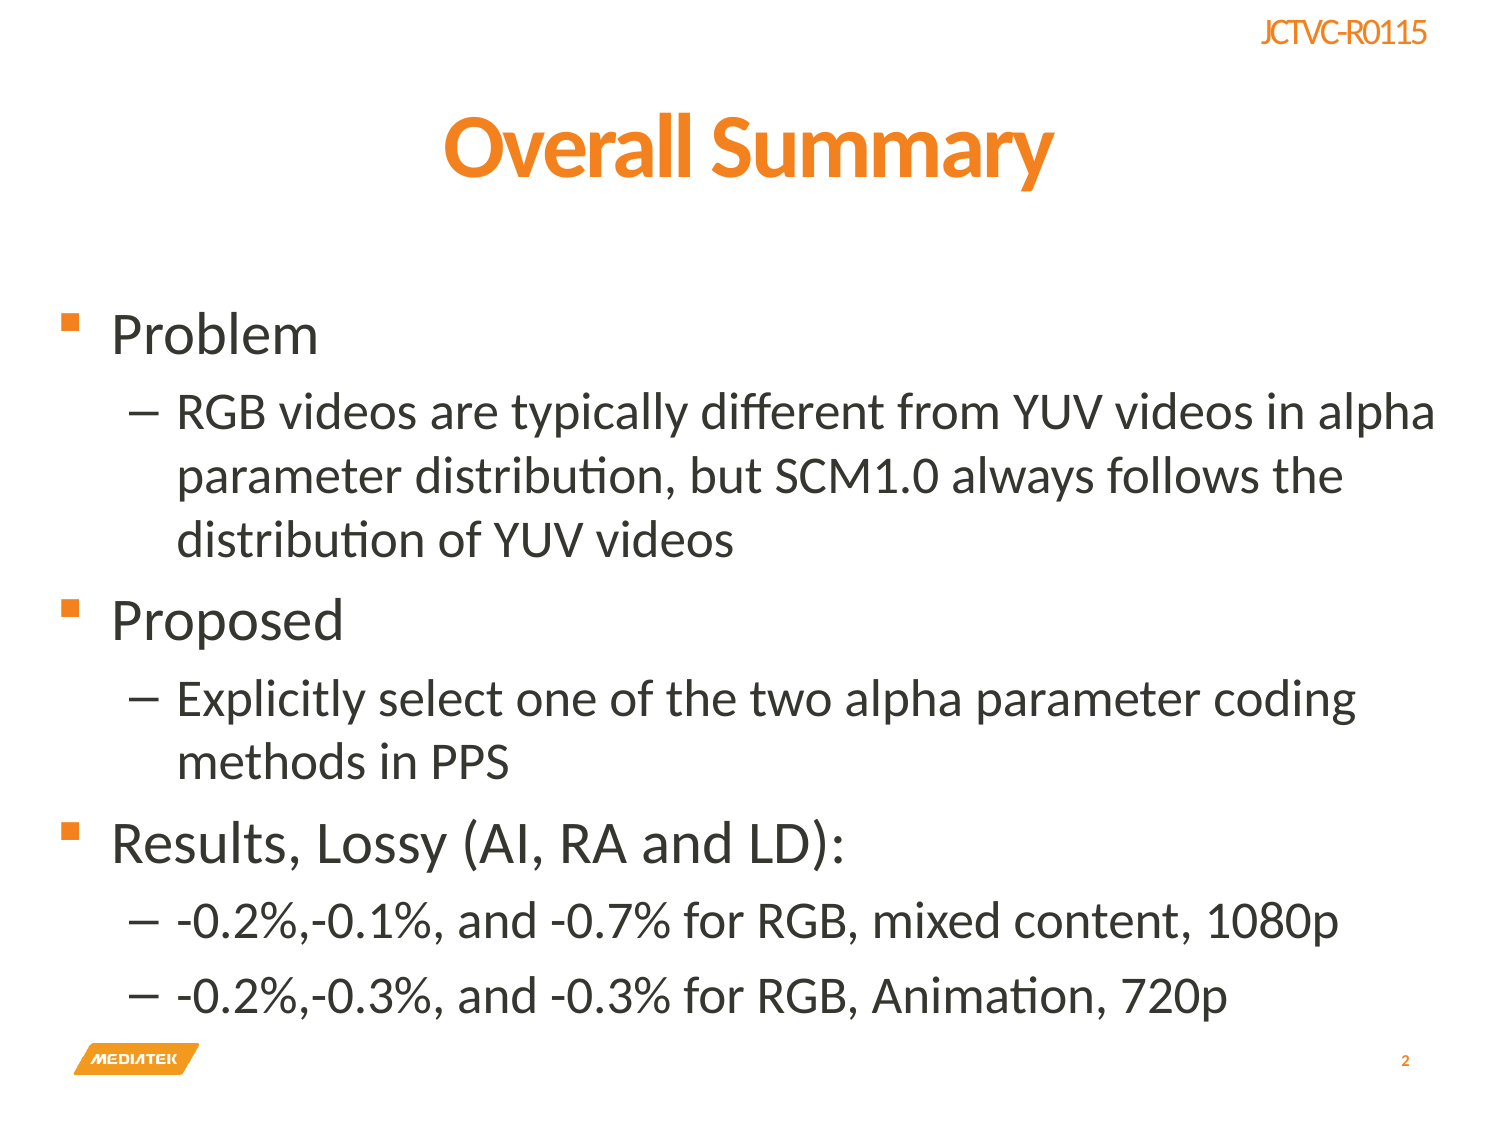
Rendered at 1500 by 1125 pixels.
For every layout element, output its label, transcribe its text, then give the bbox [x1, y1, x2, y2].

title Overall Summary [75, 99, 1425, 286]
picture [73, 1043, 199, 1075]
list Problem RGB videos are typically different from YUV videos in alpha parameter distribution, but SCM1.0 always follows the distribution of YUV videos Proposed Explicitly select one of the two alpha parameter coding methods in PPS Results, Lossy (AI, RA and LD): -0.2%,-0.1%, and -0.7% for RGB, mixed content, 1080p -0.2%,-0.3%, and -0.3% for RGB, Animation, 720p [41, 286, 1471, 1032]
slide_number 2 [1251, 1029, 1425, 1090]
